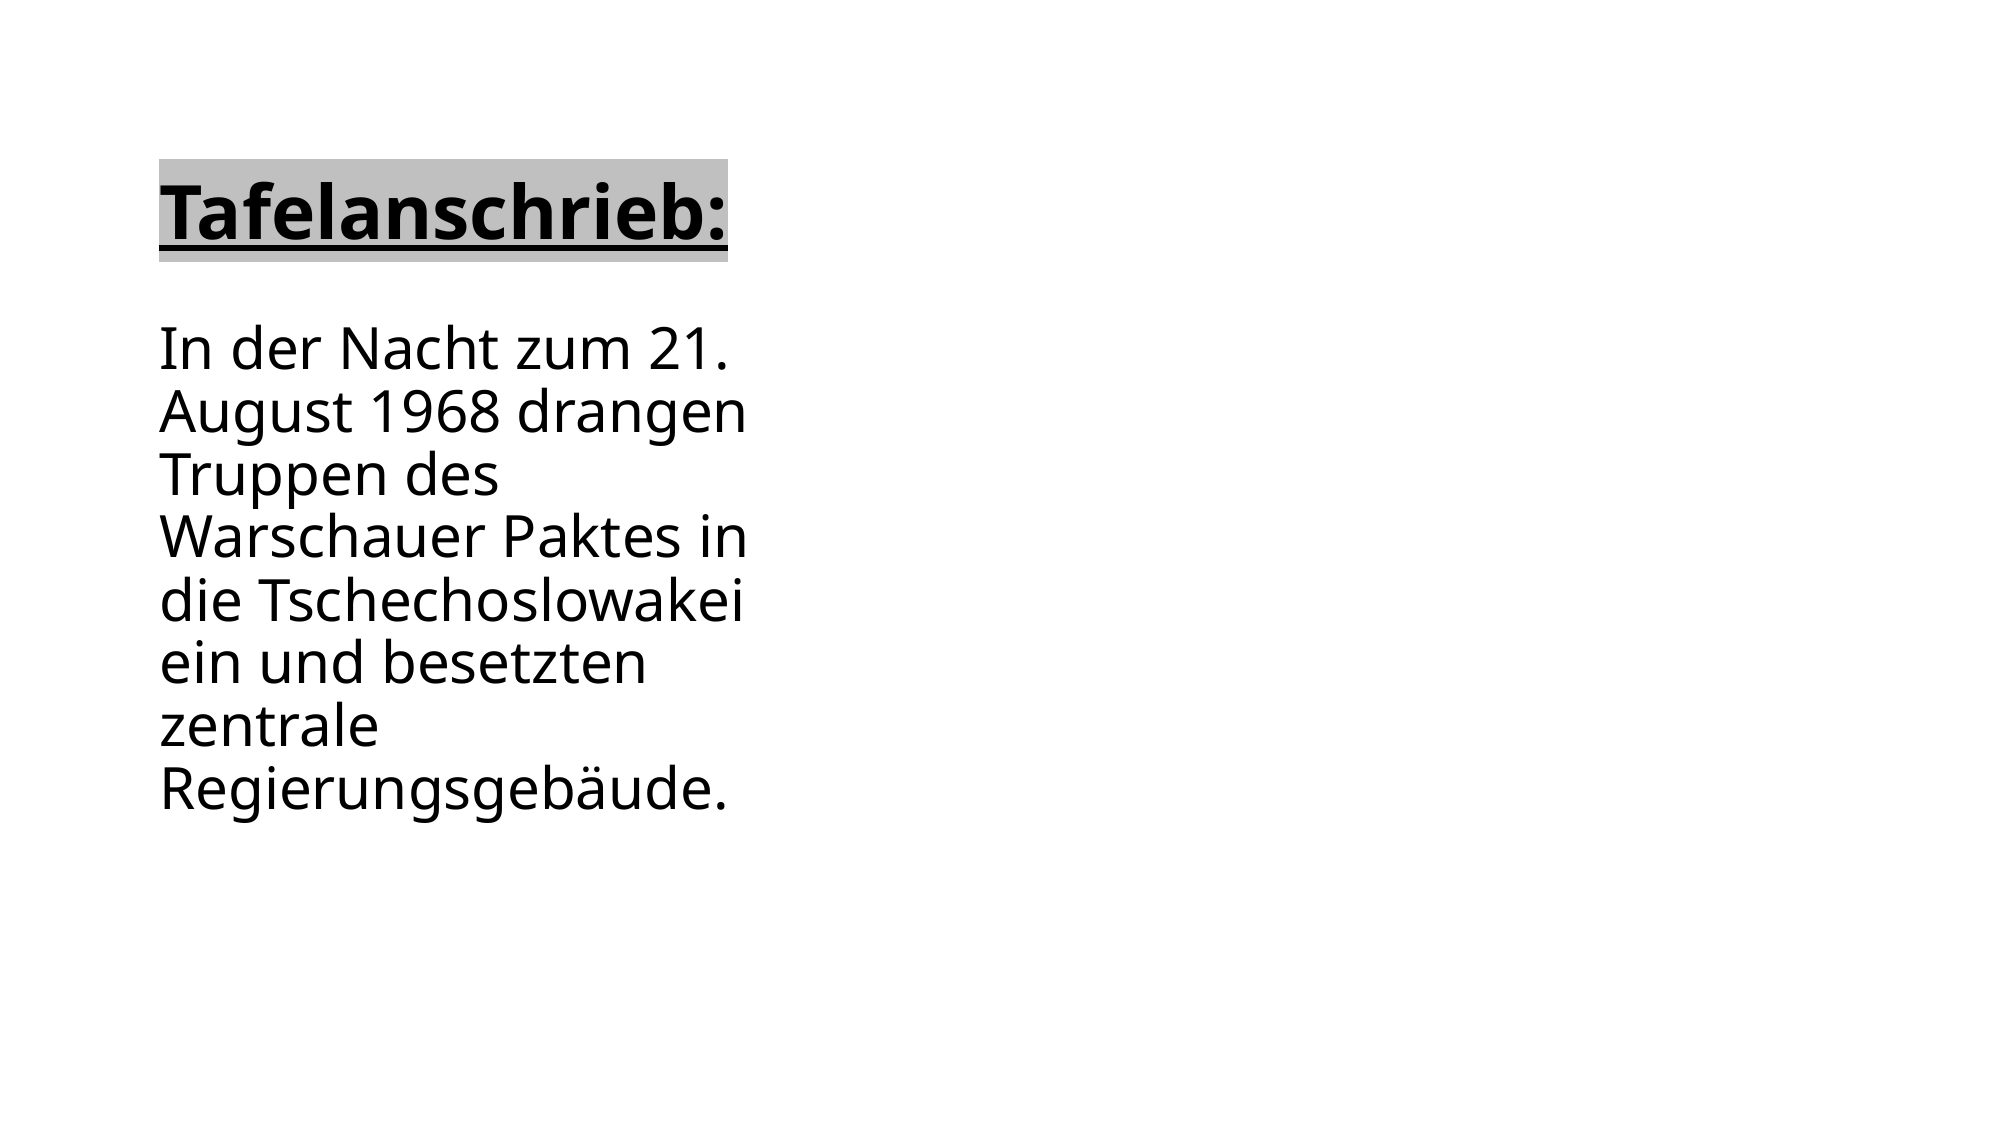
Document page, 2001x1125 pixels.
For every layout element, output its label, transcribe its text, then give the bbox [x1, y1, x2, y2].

title Tafelanschrieb: In der Nacht zum 21. August 1968 drangen Truppen des Warschauer Paktes in die Tschechoslowakei ein und besetzten zentrale Regierungsgebäude. [144, 75, 797, 922]
